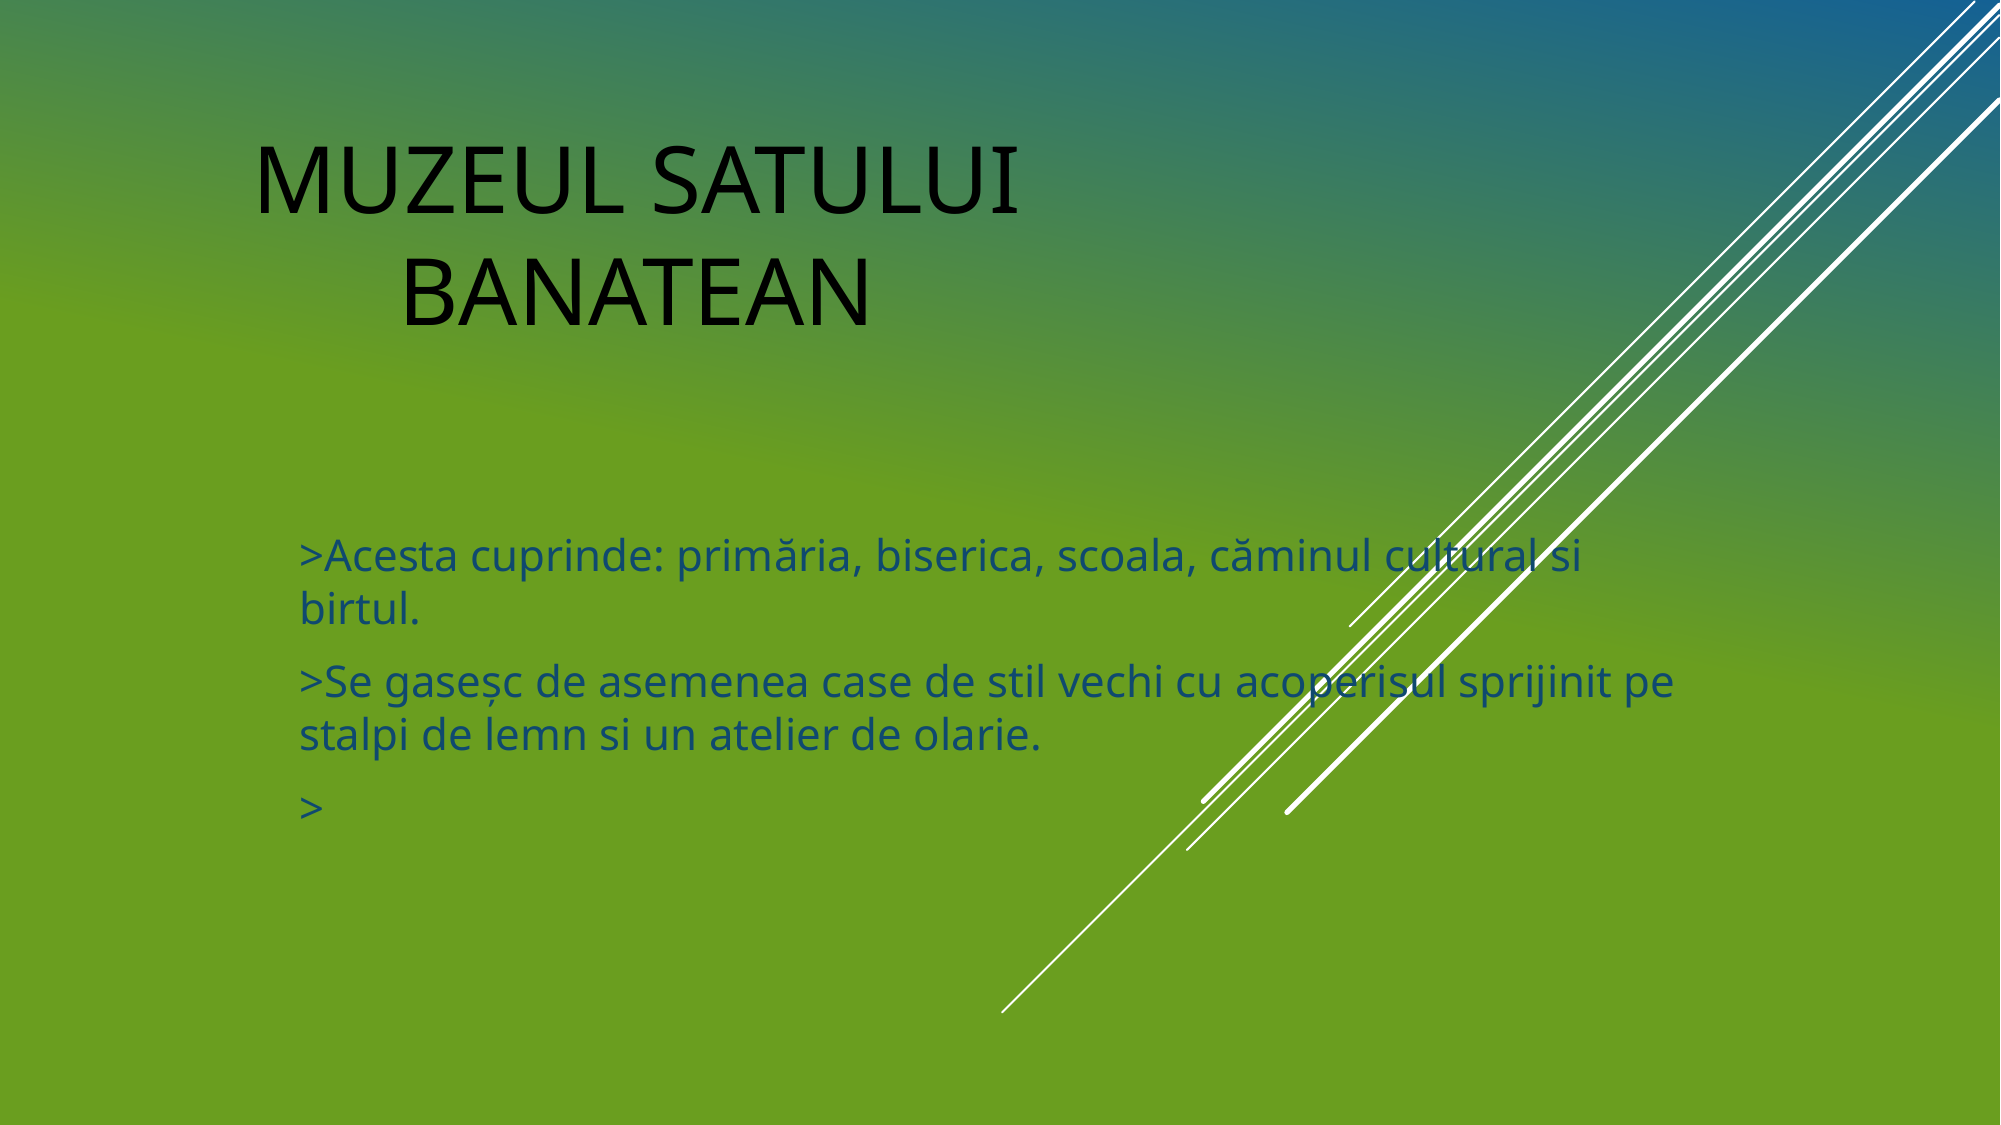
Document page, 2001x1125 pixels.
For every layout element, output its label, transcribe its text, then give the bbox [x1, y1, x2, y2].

title Muzeul Satului Banatean [112, 112, 1163, 352]
subtitle >Acesta cuprinde: primăria, biserica, scoala, căminul cultural si birtul. >Se gaseșc de asemenea case de stil vechi cu acoperisul sprijinit pe stalpi de lemn si un atelier de olarie. > [284, 520, 1708, 950]
